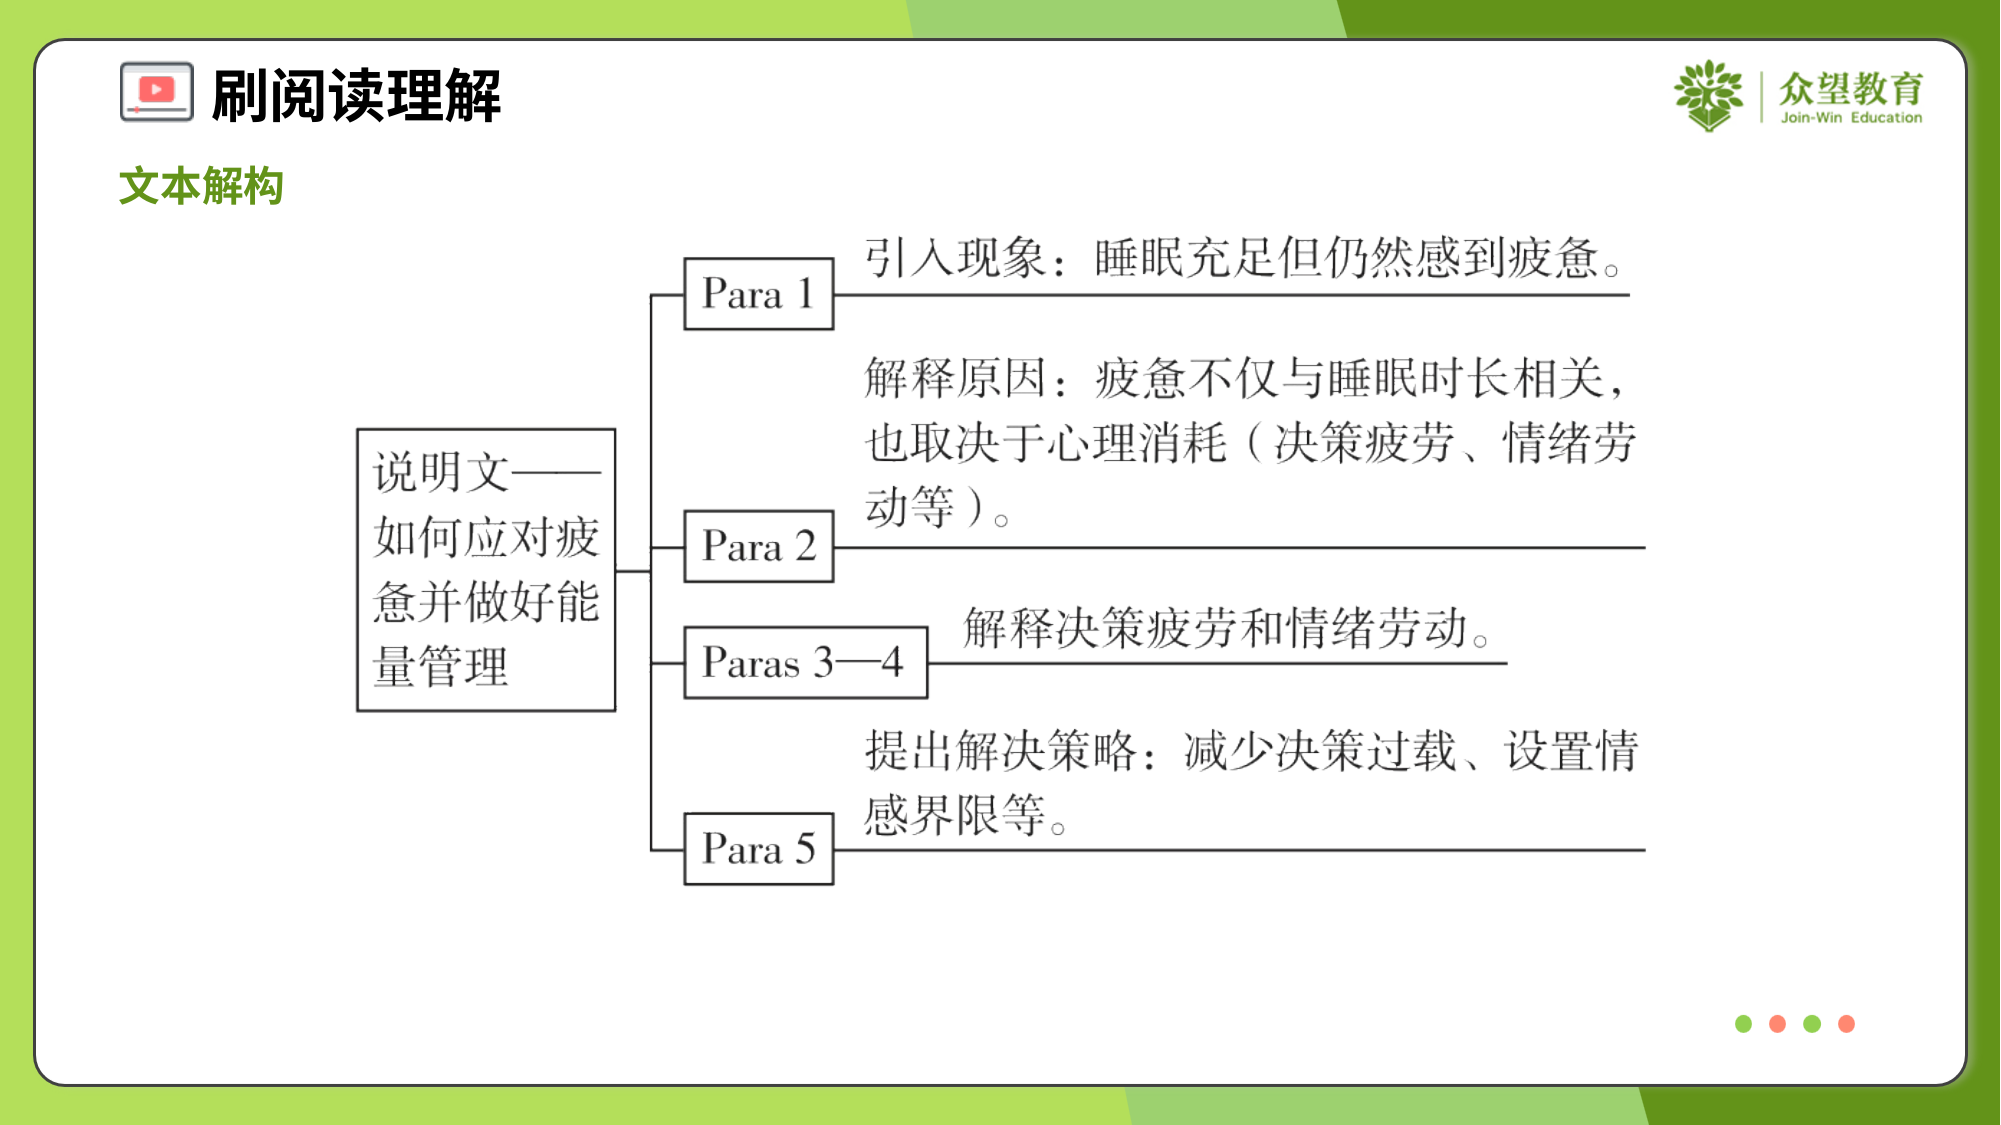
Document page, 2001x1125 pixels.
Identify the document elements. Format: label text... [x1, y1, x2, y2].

picture [0, 0, 2000, 1125]
text_box 文本解构 [118, 147, 1883, 206]
